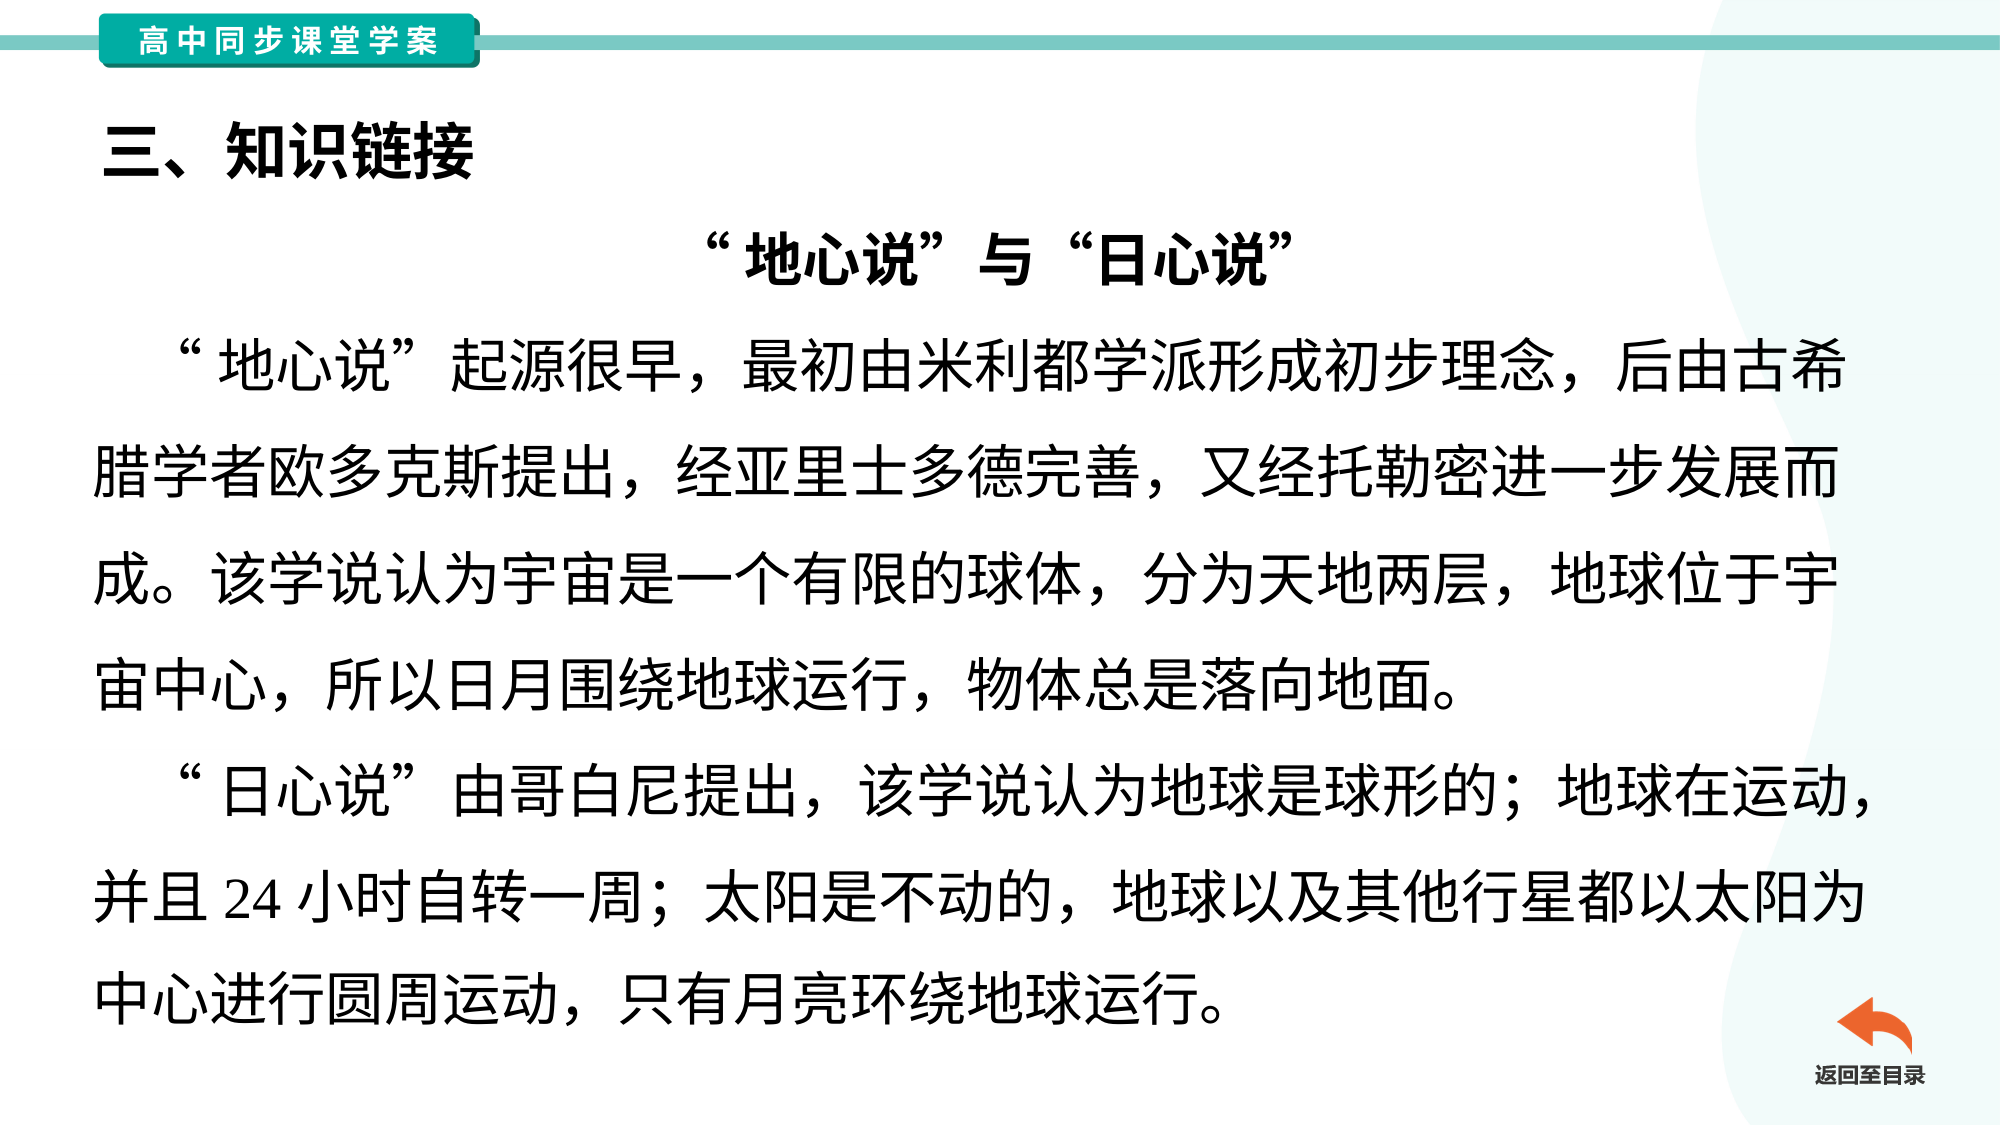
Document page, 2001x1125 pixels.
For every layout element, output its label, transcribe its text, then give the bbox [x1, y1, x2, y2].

picture [0, 0, 2000, 1125]
text_box 三、知识链接 [100, 76, 1899, 177]
text_box “地心说”与“日心说” “地心说”起源很早，最初由米利都学派形成初步理念，后由古希 腊学者欧多克斯提出，经亚里士多德完善，又经托勒密进一步发展而 成。该学说认为宇宙是一个有限的球体，分为天地两层，地球位于宇 宙中心，所以日月围绕地球运行，物体总是落向地面。 “日心说”由哥白尼提出，该学说认为地球是球形的；地球在运动， 并且24小时自转一周；太阳是不动的，地球以及其他行星都以太阳为 中心进行圆周运动，只有月亮环绕地球运行。 [100, 186, 1899, 1023]
